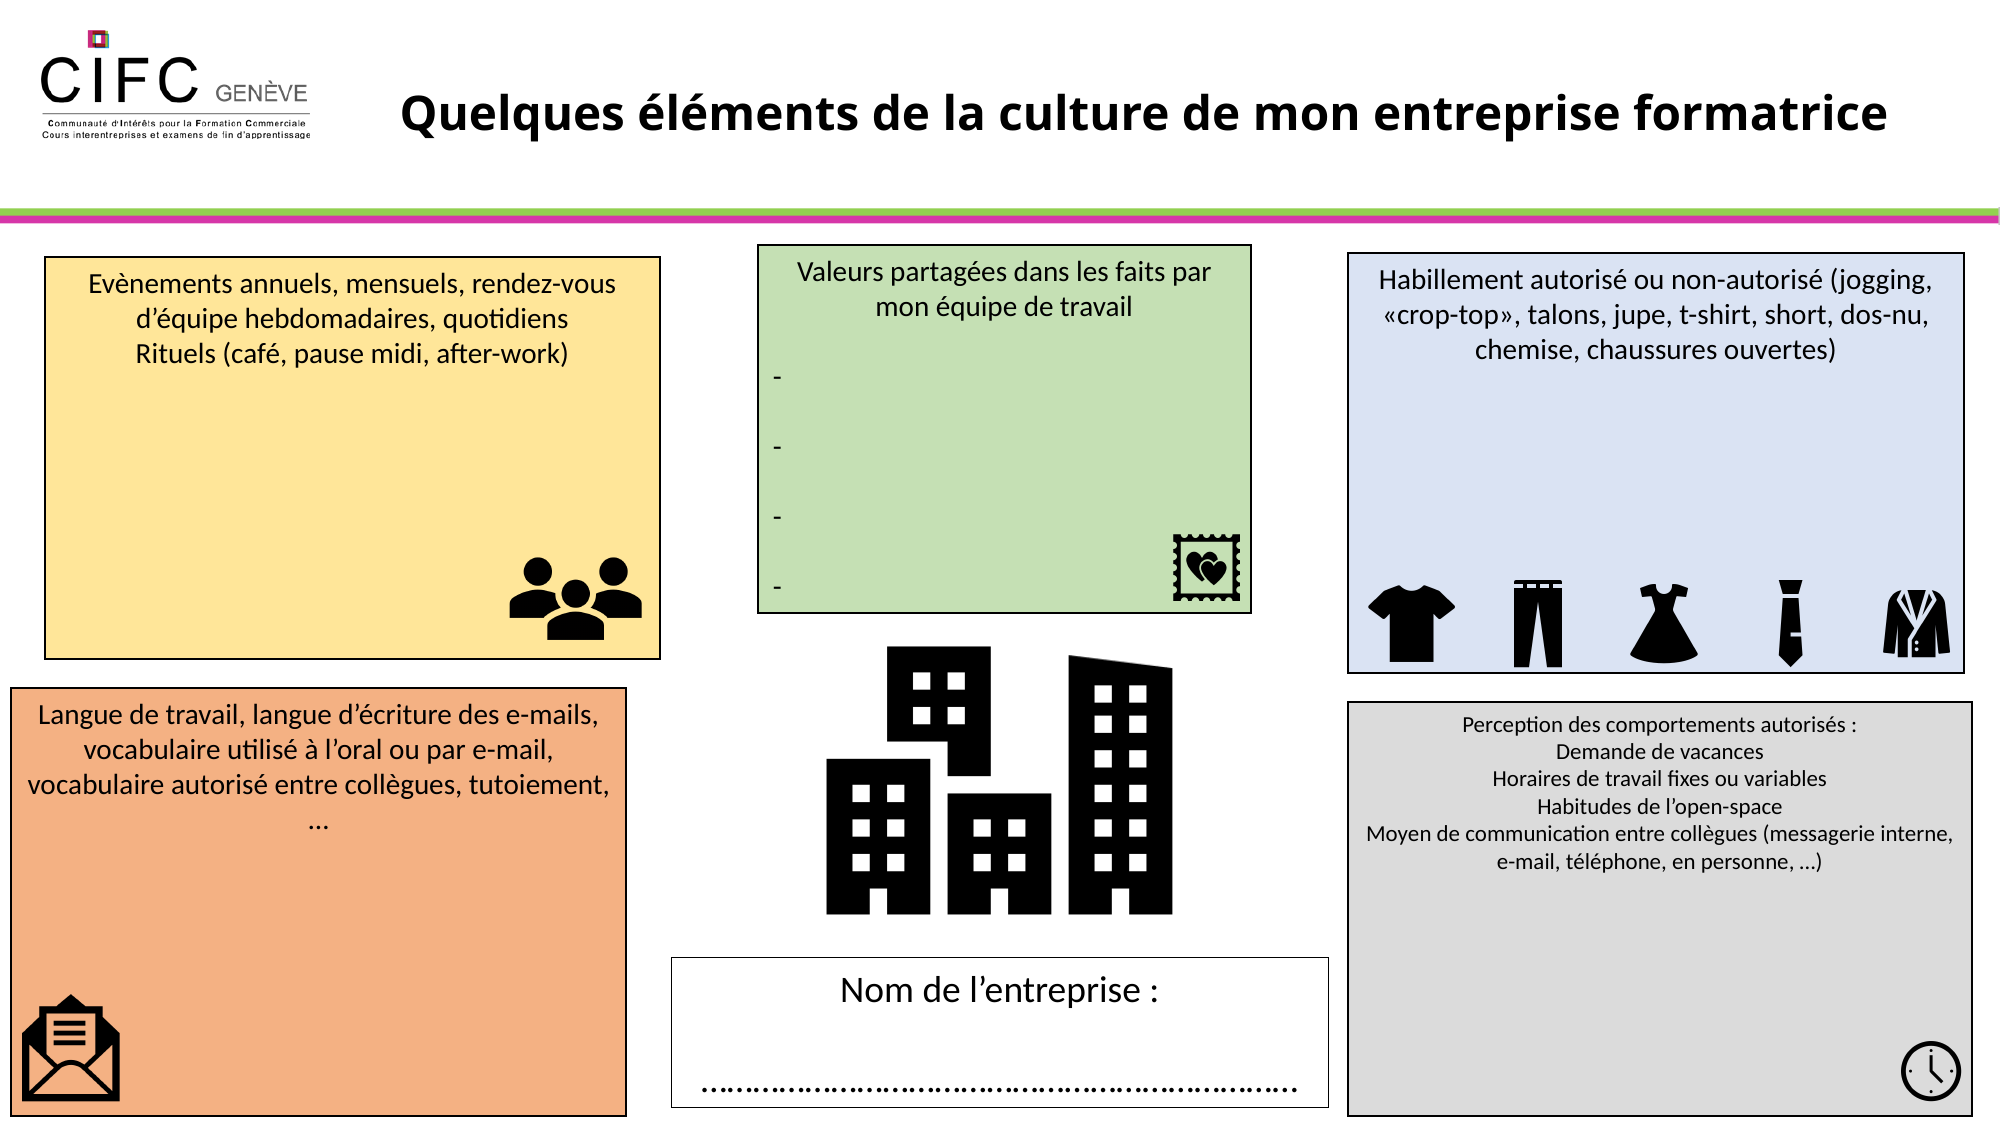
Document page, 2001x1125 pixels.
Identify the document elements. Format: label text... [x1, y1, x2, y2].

text_box Perception des comportements autorisés : Demande de vacances Horaires de travail fixes ou variables Habitudes de l’open-space Moyen de communication entre collègues (messagerie interne, e-mail, téléphone, en personne, …) [1347, 701, 1973, 1117]
text_box Langue de travail, langue d’écriture des e-mails, vocabulaire utilisé à l’oral ou par e-mail, vocabulaire autorisé entre collègues, tutoiement, … [10, 687, 627, 1117]
picture [11, 989, 128, 1106]
text_box Evènements annuels, mensuels, rendez-vous d’équipe hebdomadaires, quotidiens Rituels (café, pause midi, after-work) [44, 256, 661, 660]
picture [792, 523, 1251, 988]
title Quelques éléments de la culture de mon entreprise formatrice [316, 59, 1972, 171]
picture [1743, 576, 1838, 671]
picture [0, 207, 2000, 225]
text_box Valeurs partagées dans les faits par mon équipe de travail - - - - [757, 244, 1252, 614]
picture [1869, 576, 1964, 671]
picture [500, 523, 651, 674]
picture [1364, 576, 1459, 671]
text_box Nom de l’entreprise : …………………………………………………………… [671, 957, 1329, 1108]
picture [1616, 576, 1712, 671]
picture [1893, 1033, 1969, 1109]
picture [1490, 576, 1586, 671]
picture [41, 30, 310, 139]
text_box Habillement autorisé ou non-autorisé (jogging, «crop-top», talons, jupe, t-shirt, short, dos-nu, chemise, chaussures ouvertes) [1347, 252, 1965, 674]
